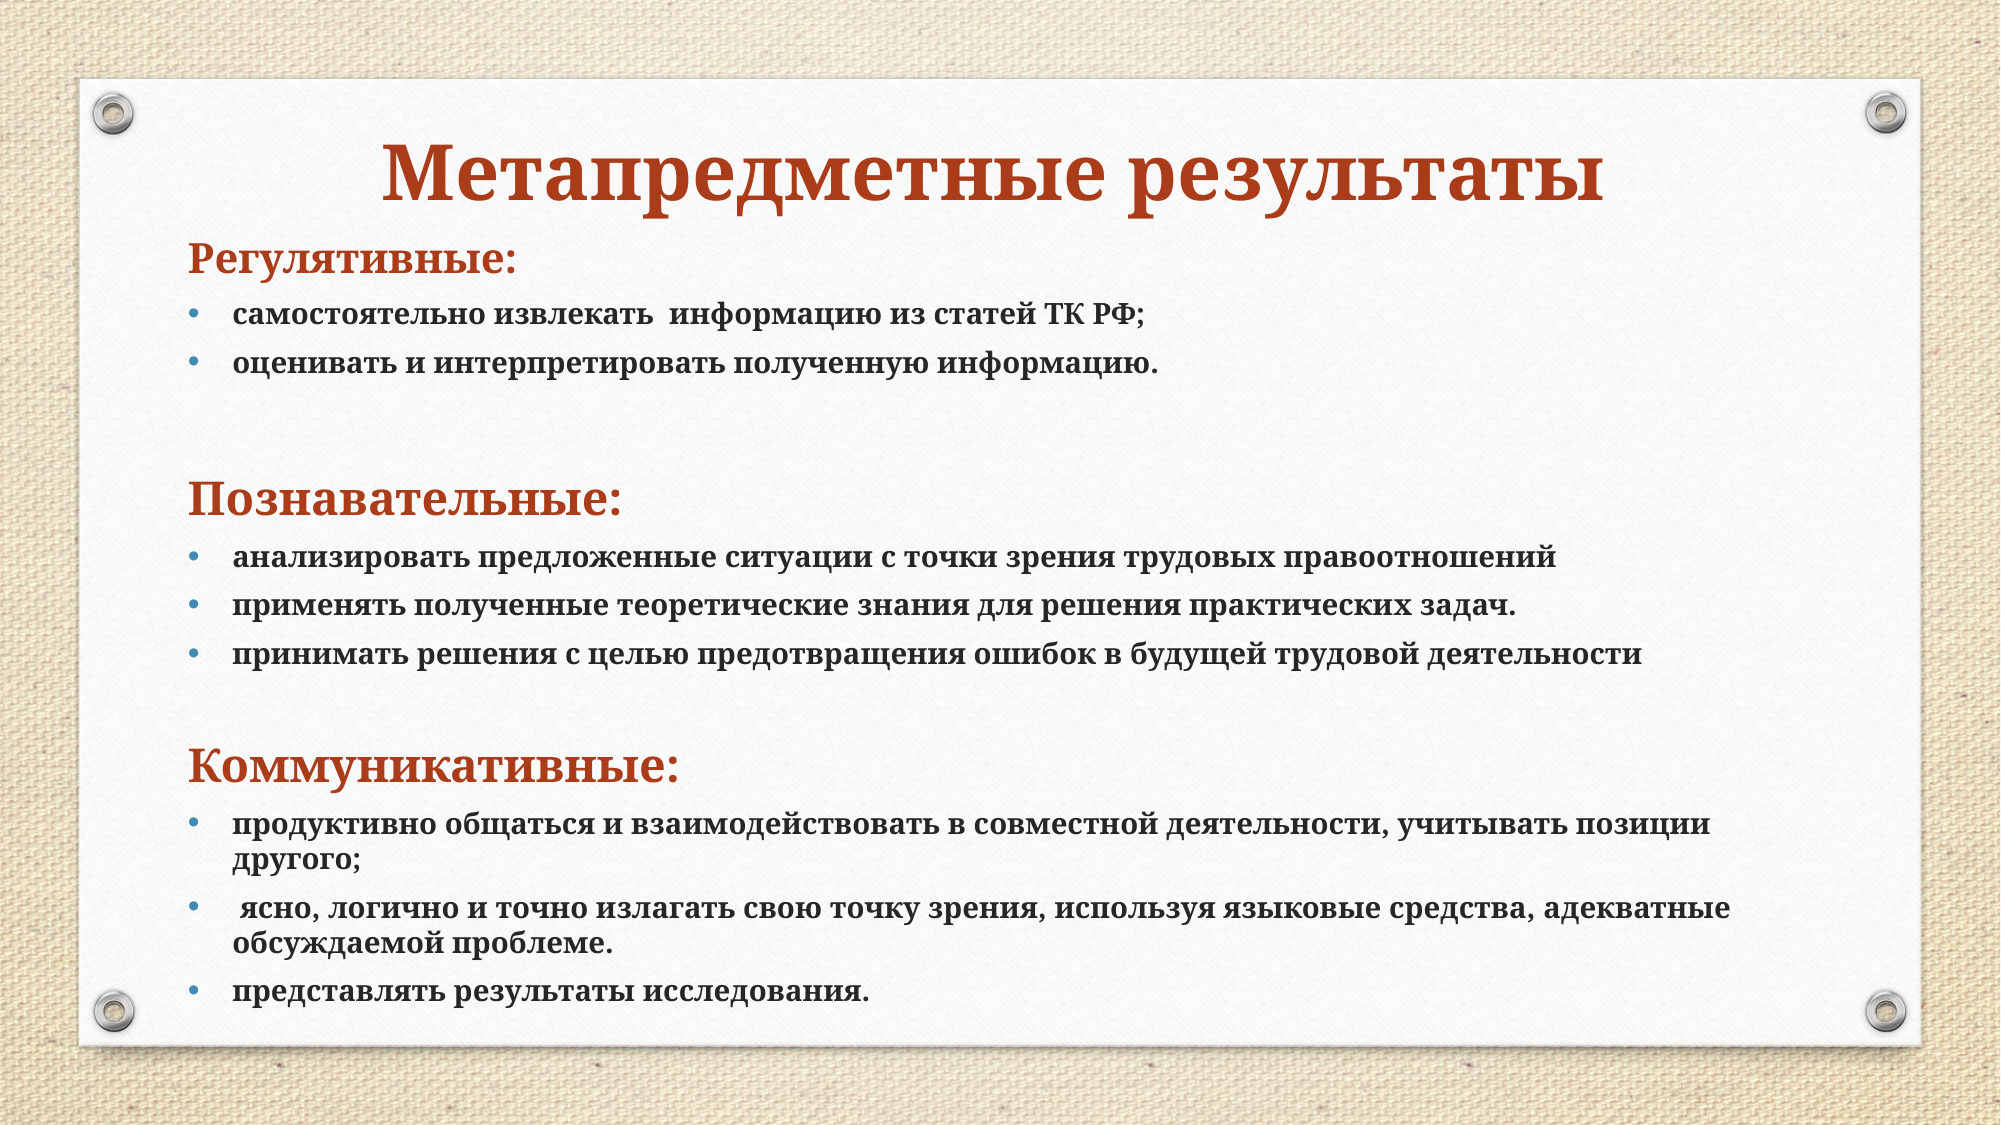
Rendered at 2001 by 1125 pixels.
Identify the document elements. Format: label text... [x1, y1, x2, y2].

picture [0, 0, 2001, 1125]
list Метапредметные результаты Регулятивные: самостоятельно извлекать информацию из статей ТК РФ; оценивать и интерпретировать полученную информацию. Познавательные: анализировать предложенные ситуации с точки зрения трудовых правоотношений применять полученные теоретические знания для решения практических задач. принимать решения с целью предотвращения ошибок в будущей трудовой деятельности Коммуникативные: продуктивно общаться и взаимодействовать в совместной деятельности, учитывать позиции другого; ясно, логично и точно излагать свою точку зрения, используя языковые средства, адекватные обсуждаемой проблеме. представлять результаты исследования. [172, 115, 1815, 1025]
